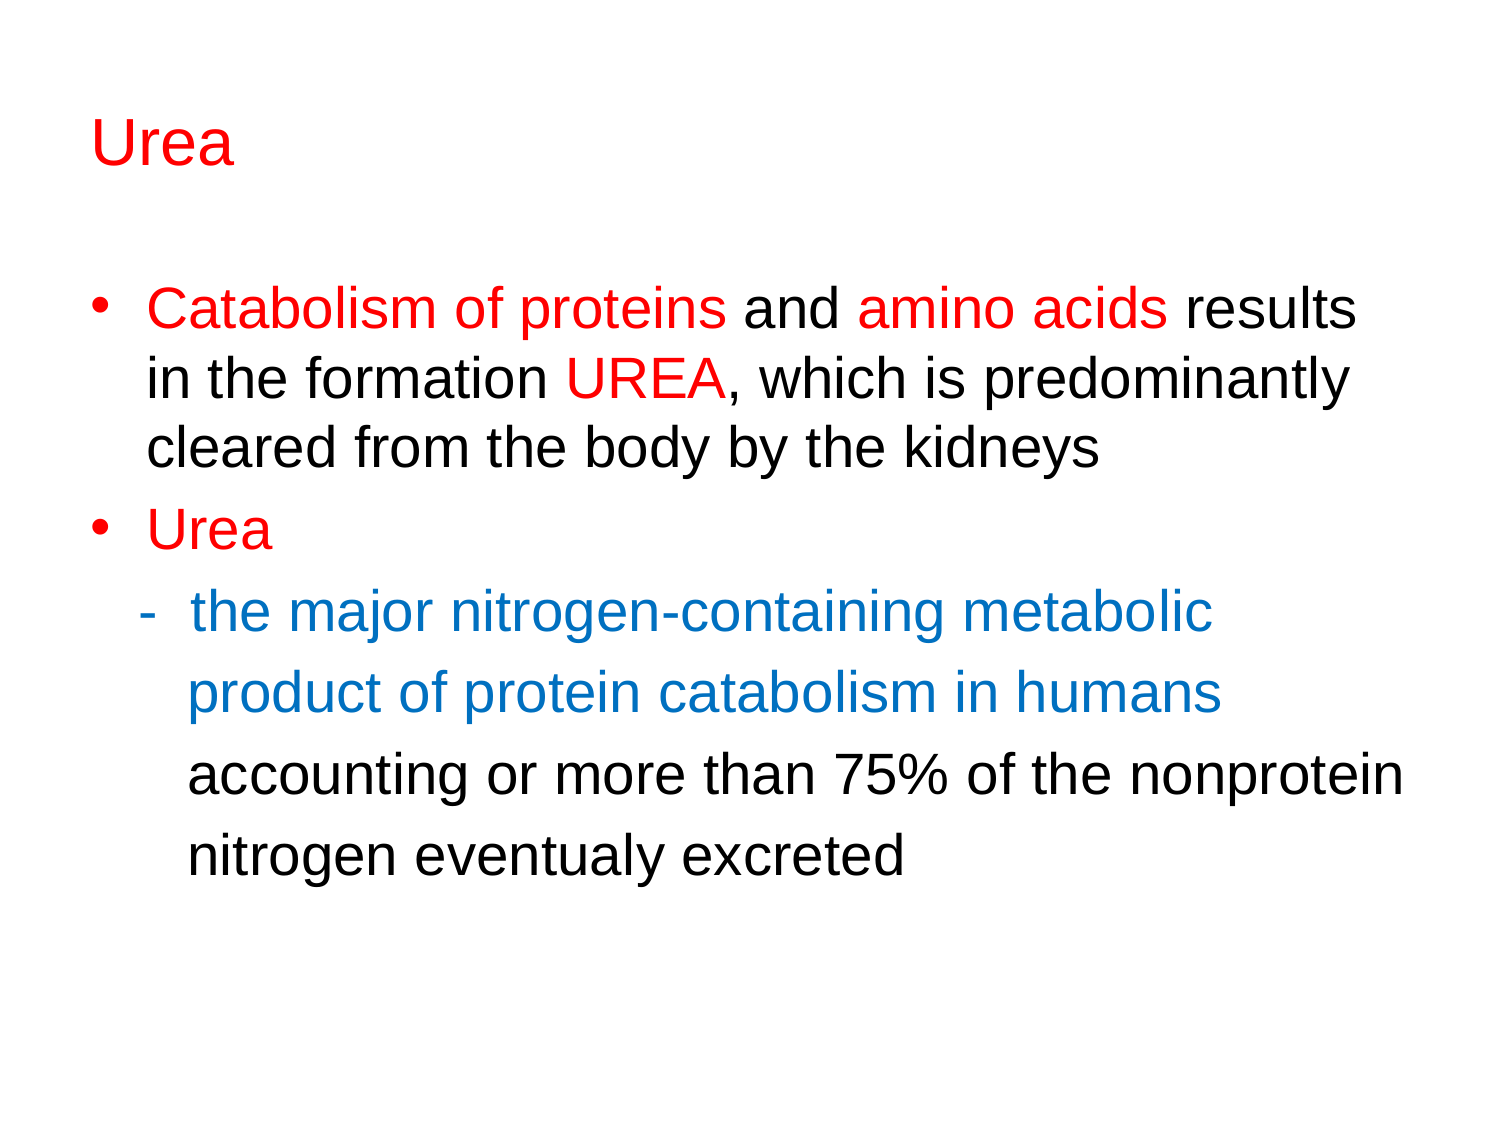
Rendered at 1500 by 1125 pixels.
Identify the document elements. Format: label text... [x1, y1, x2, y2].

title Urea [75, 45, 1425, 233]
list Catabolism of proteins and amino acids results in the formation UREA, which is predominantly cleared from the body by the kidneys Urea - the major nitrogen-containing metabolic product of protein catabolism in humans accounting or more than 75% of the nonprotein nitrogen eventualy excreted [75, 262, 1425, 1005]
